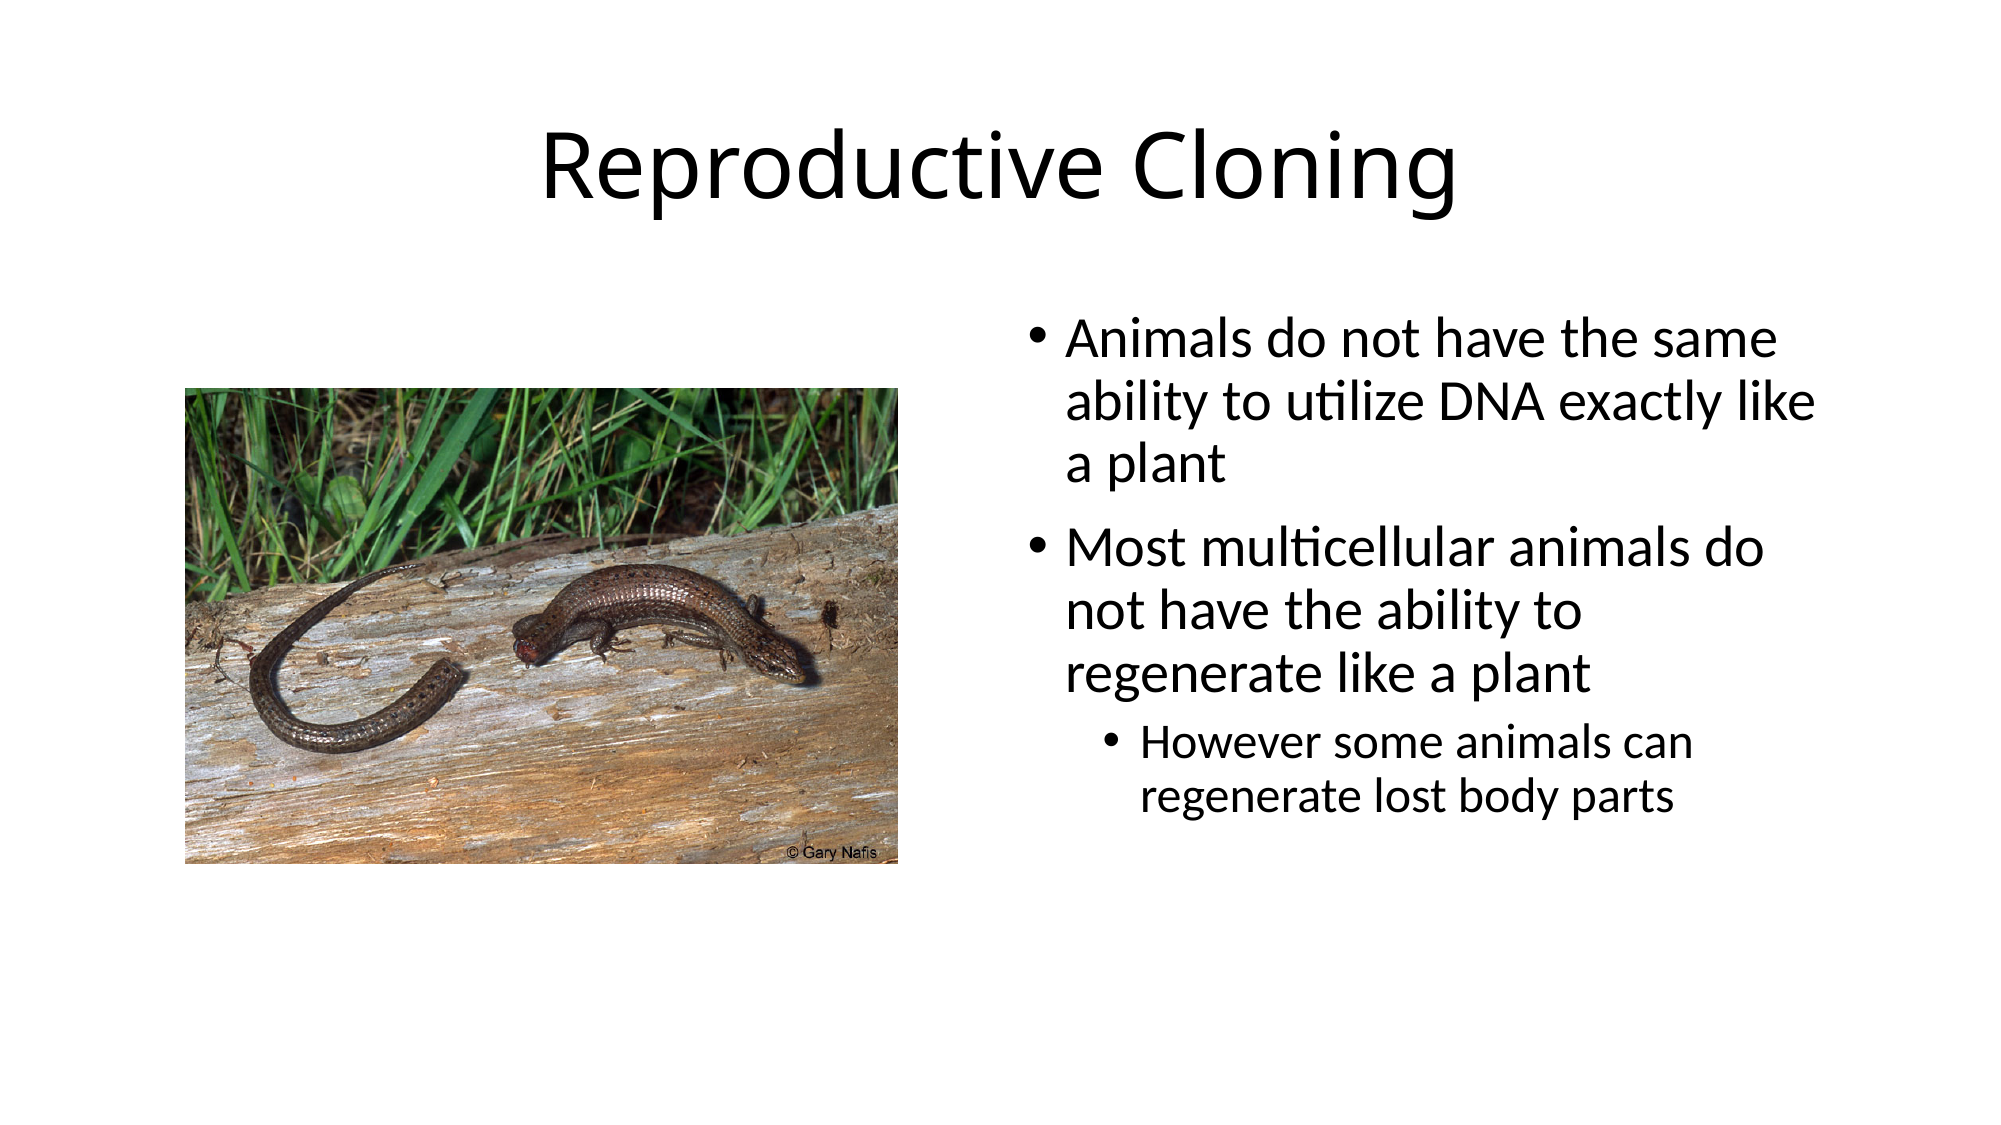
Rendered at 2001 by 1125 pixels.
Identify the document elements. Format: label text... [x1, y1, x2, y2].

list Animals do not have the same ability to utilize DNA exactly like a plant Most multicellular animals do not have the ability to regenerate like a plant However some animals can regenerate lost body parts [1012, 299, 1863, 1014]
picture [185, 388, 898, 864]
title Reproductive Cloning [137, 59, 1863, 278]
